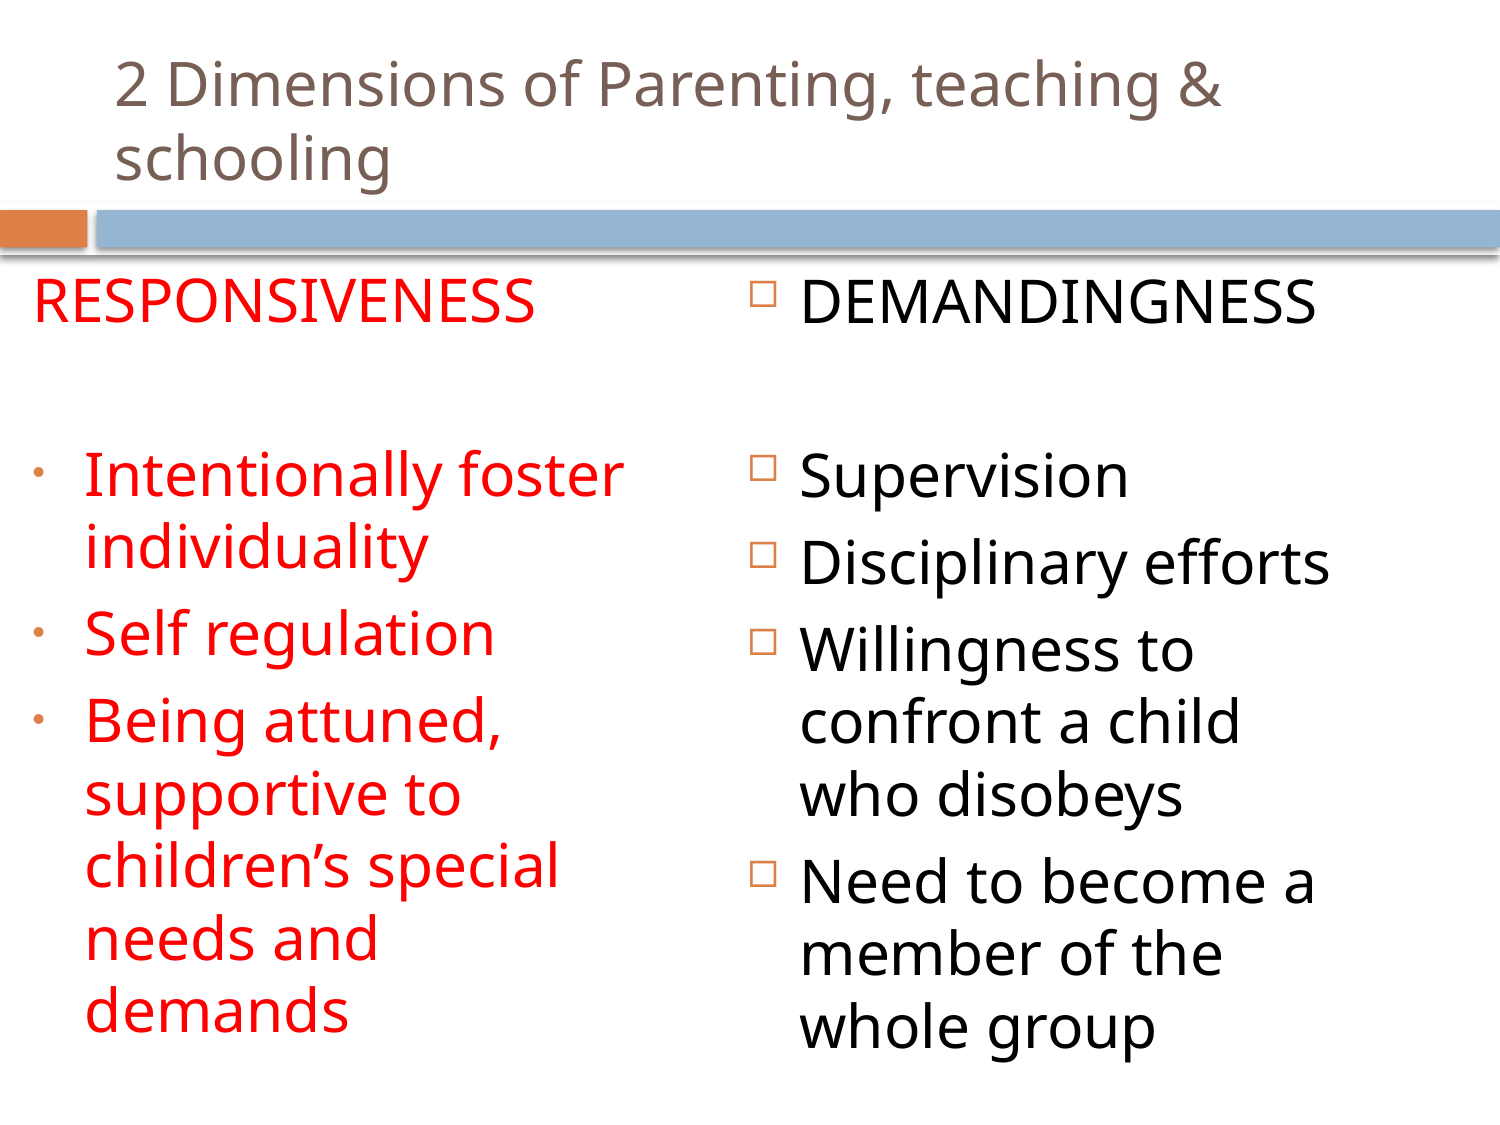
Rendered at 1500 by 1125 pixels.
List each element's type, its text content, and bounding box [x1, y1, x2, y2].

title 2 Dimensions of Parenting, teaching & schooling [99, 37, 1438, 200]
list RESPONSIVENESS Intentionally foster individuality Self regulation Being attuned, supportive to children’s special needs and demands [17, 254, 674, 1000]
list DEMANDINGNESS Supervision Disciplinary efforts Willingness to confront a child who disobeys Need to become a member of the whole group [732, 255, 1382, 1001]
